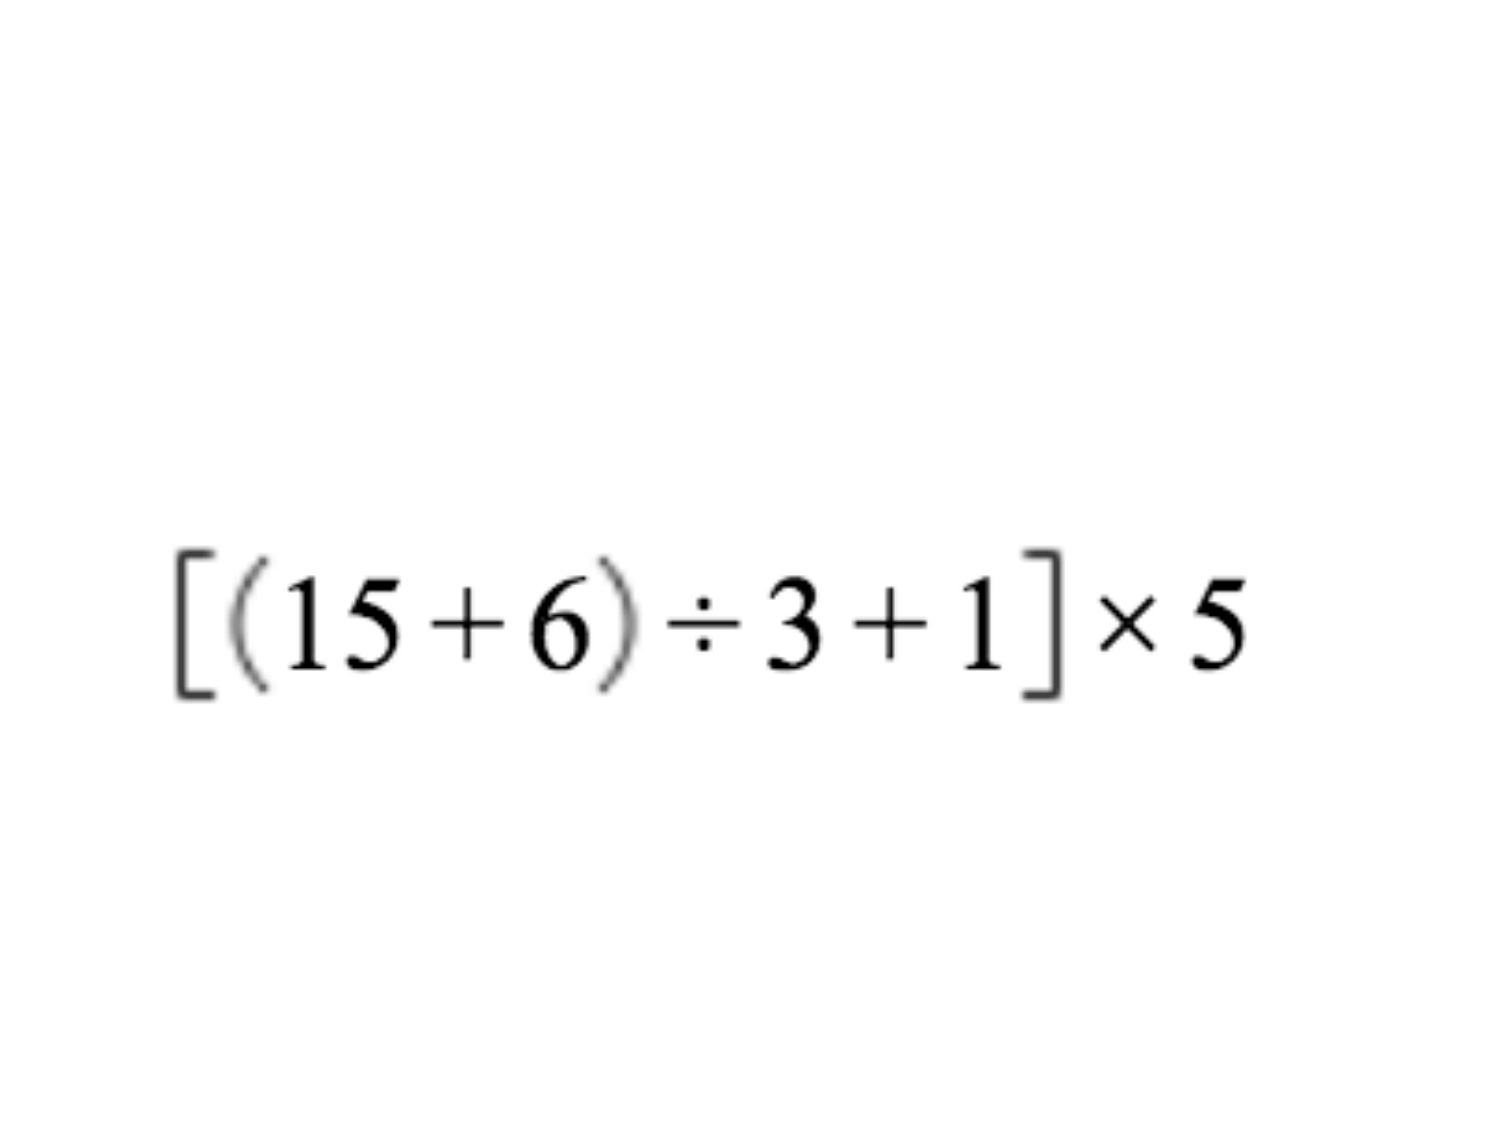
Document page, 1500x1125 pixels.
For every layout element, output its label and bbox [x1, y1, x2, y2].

list [74, 262, 1426, 1006]
